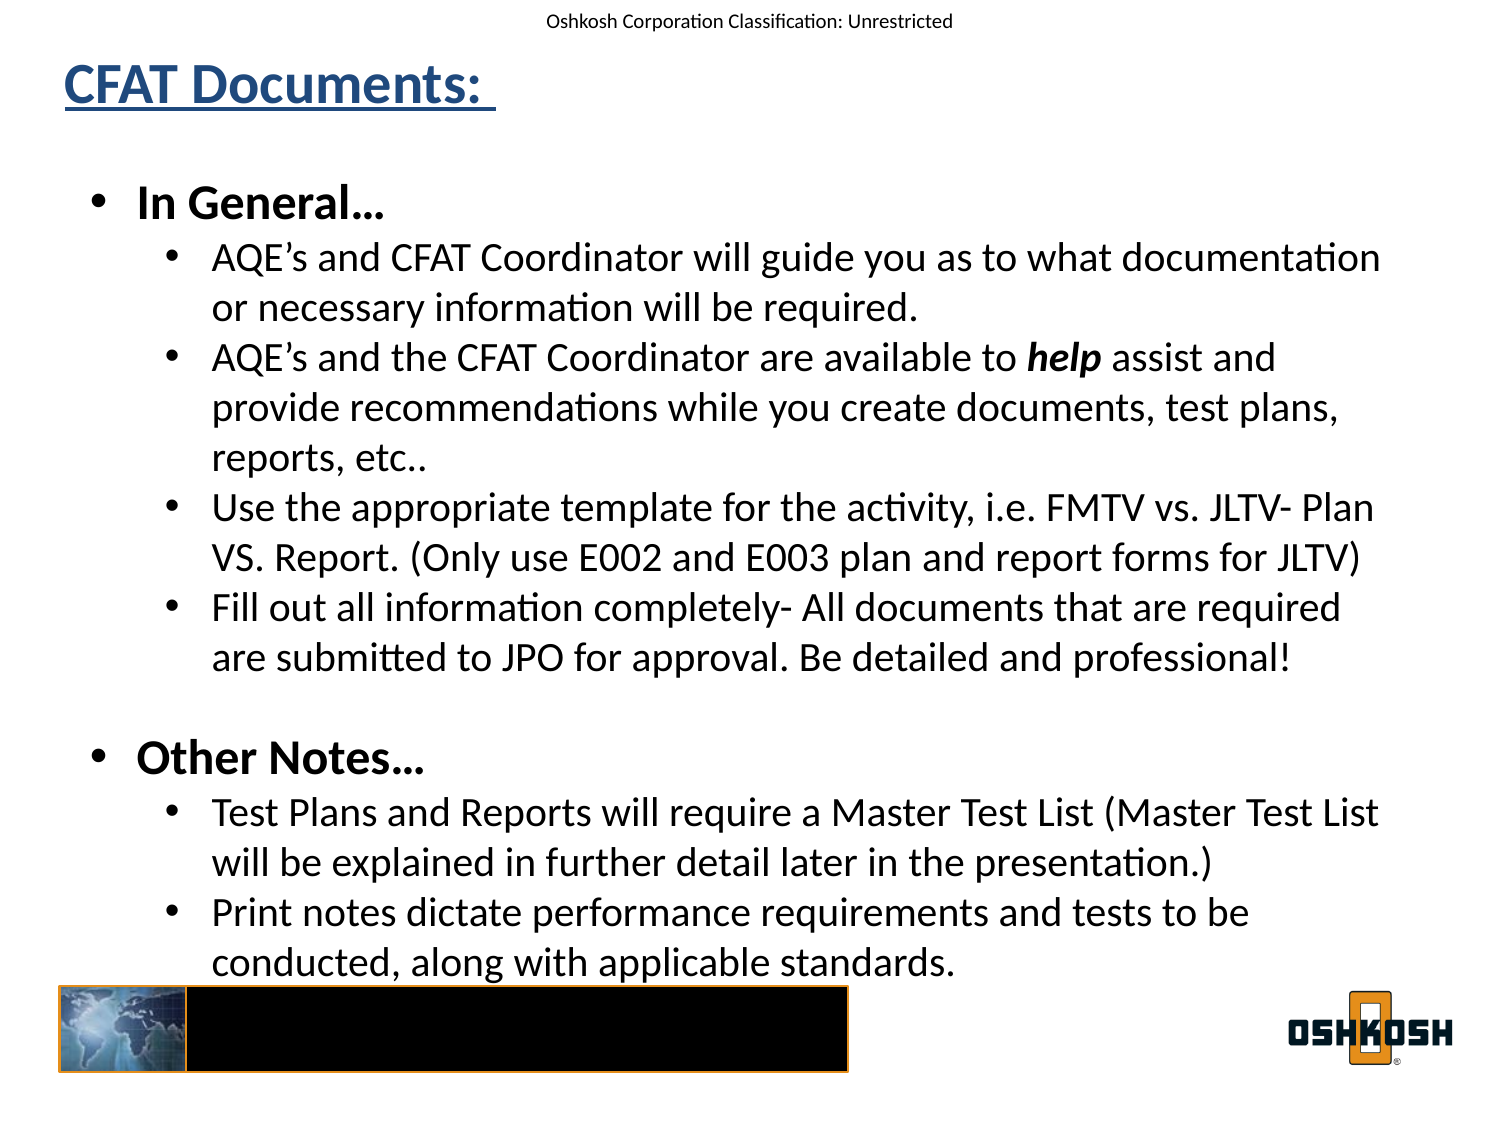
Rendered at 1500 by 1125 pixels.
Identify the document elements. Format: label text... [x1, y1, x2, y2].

picture [61, 987, 185, 1071]
text_box CFAT Documents: [50, 37, 1450, 123]
text_box In General… AQE’s and CFAT Coordinator will guide you as to what documentation or necessary information will be required. AQE’s and the CFAT Coordinator are available to help assist and provide recommendations while you create documents, test plans, reports, etc.. Use the appropriate template for the activity, i.e. FMTV vs. JLTV- Plan VS. Report. (Only use E002 and E003 plan and report forms for JLTV) Fill out all information completely- All documents that are required are submitted to JPO for approval. Be detailed and professional! Other Notes… Test Plans and Reports will require a Master Test List (Master Test List will be explained in further detail later in the presentation.) Print notes dictate performance requirements and tests to be conducted, along with applicable standards. [74, 162, 1413, 1038]
picture [1282, 984, 1457, 1070]
